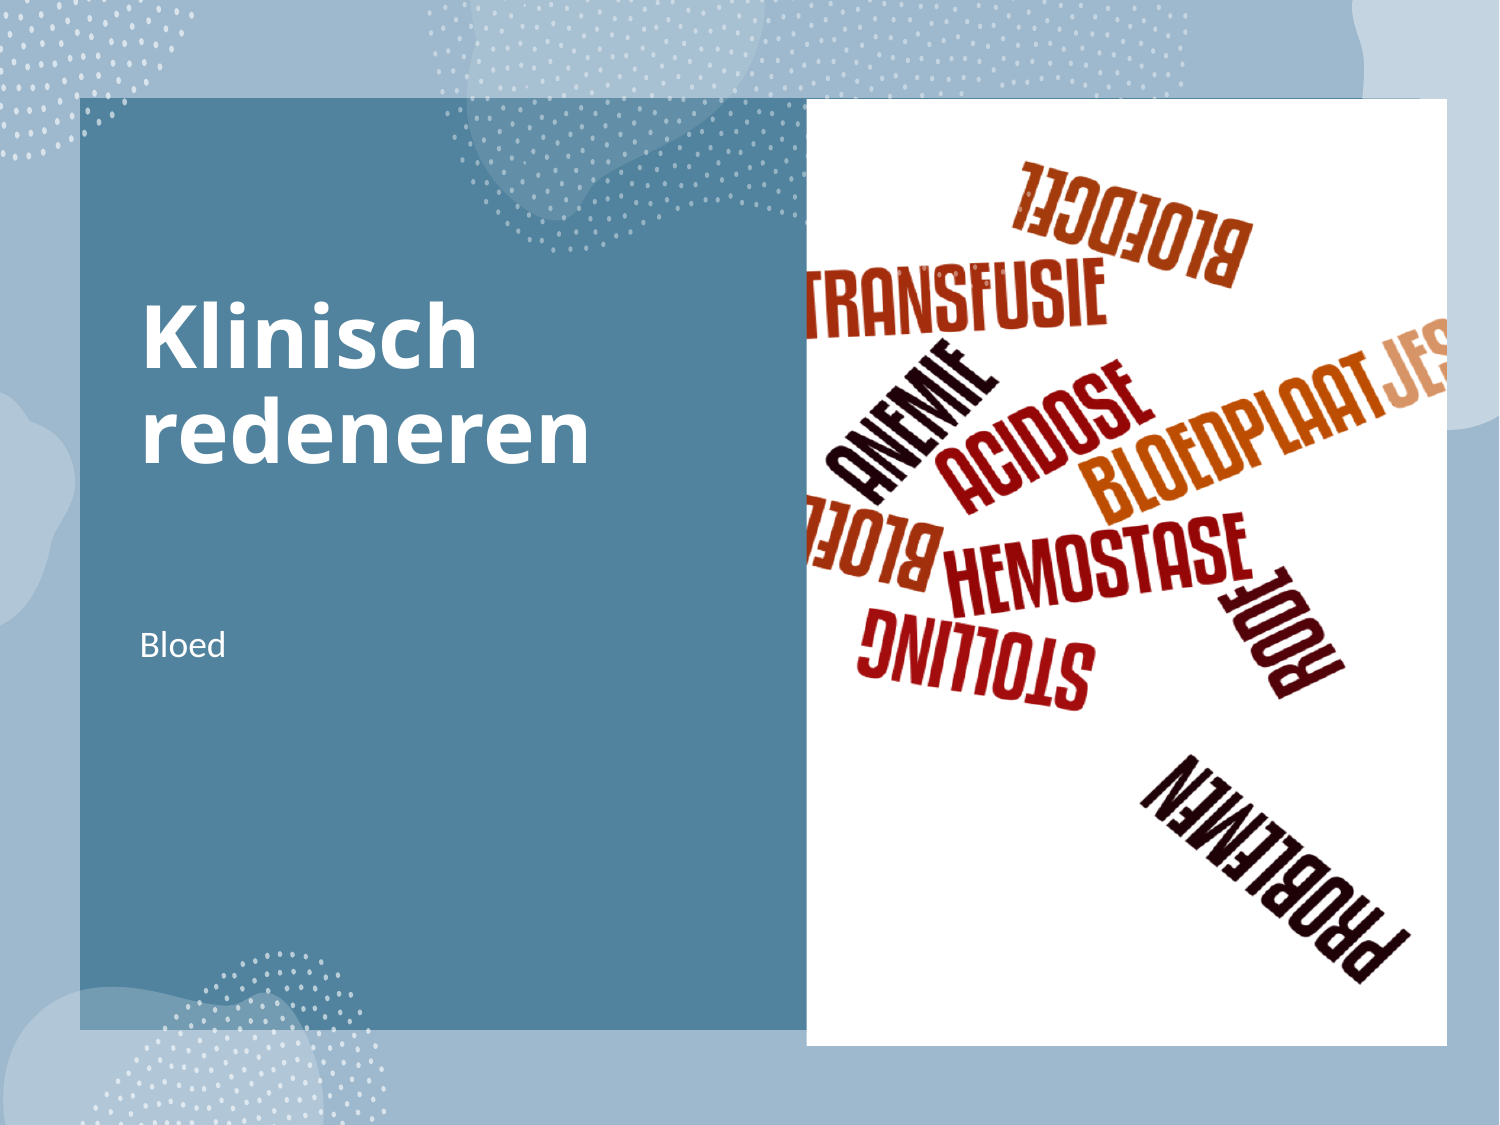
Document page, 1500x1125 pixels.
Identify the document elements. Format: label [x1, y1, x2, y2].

text_box [0, 0, 1500, 1125]
